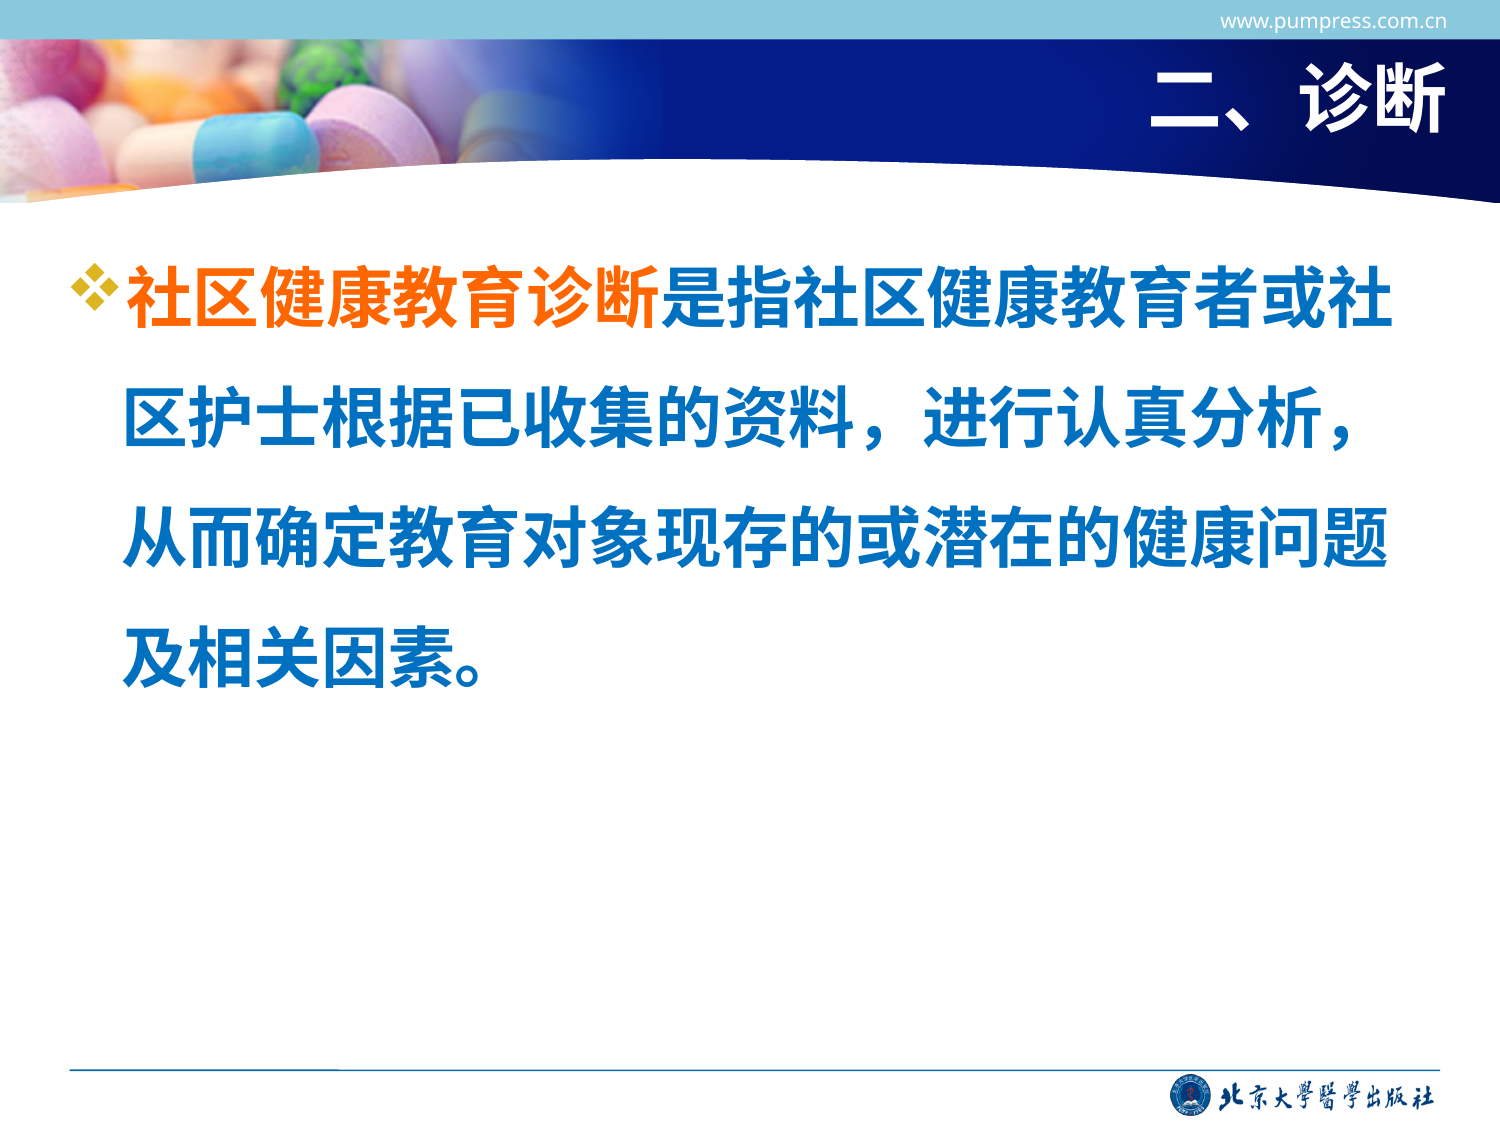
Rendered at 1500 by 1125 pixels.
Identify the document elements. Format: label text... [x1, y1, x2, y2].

list 社区健康教育诊断是指社区健康教育者或社区护士根据已收集的资料，进行认真分析，从而确定教育对象现存的或潜在的健康问题及相关因素。 [49, 207, 1463, 1026]
title 二、诊断 [137, 49, 1463, 143]
slide_number www.pumpress.com.cn [1024, 0, 1463, 38]
picture [0, 40, 1500, 203]
picture [1170, 1074, 1436, 1118]
